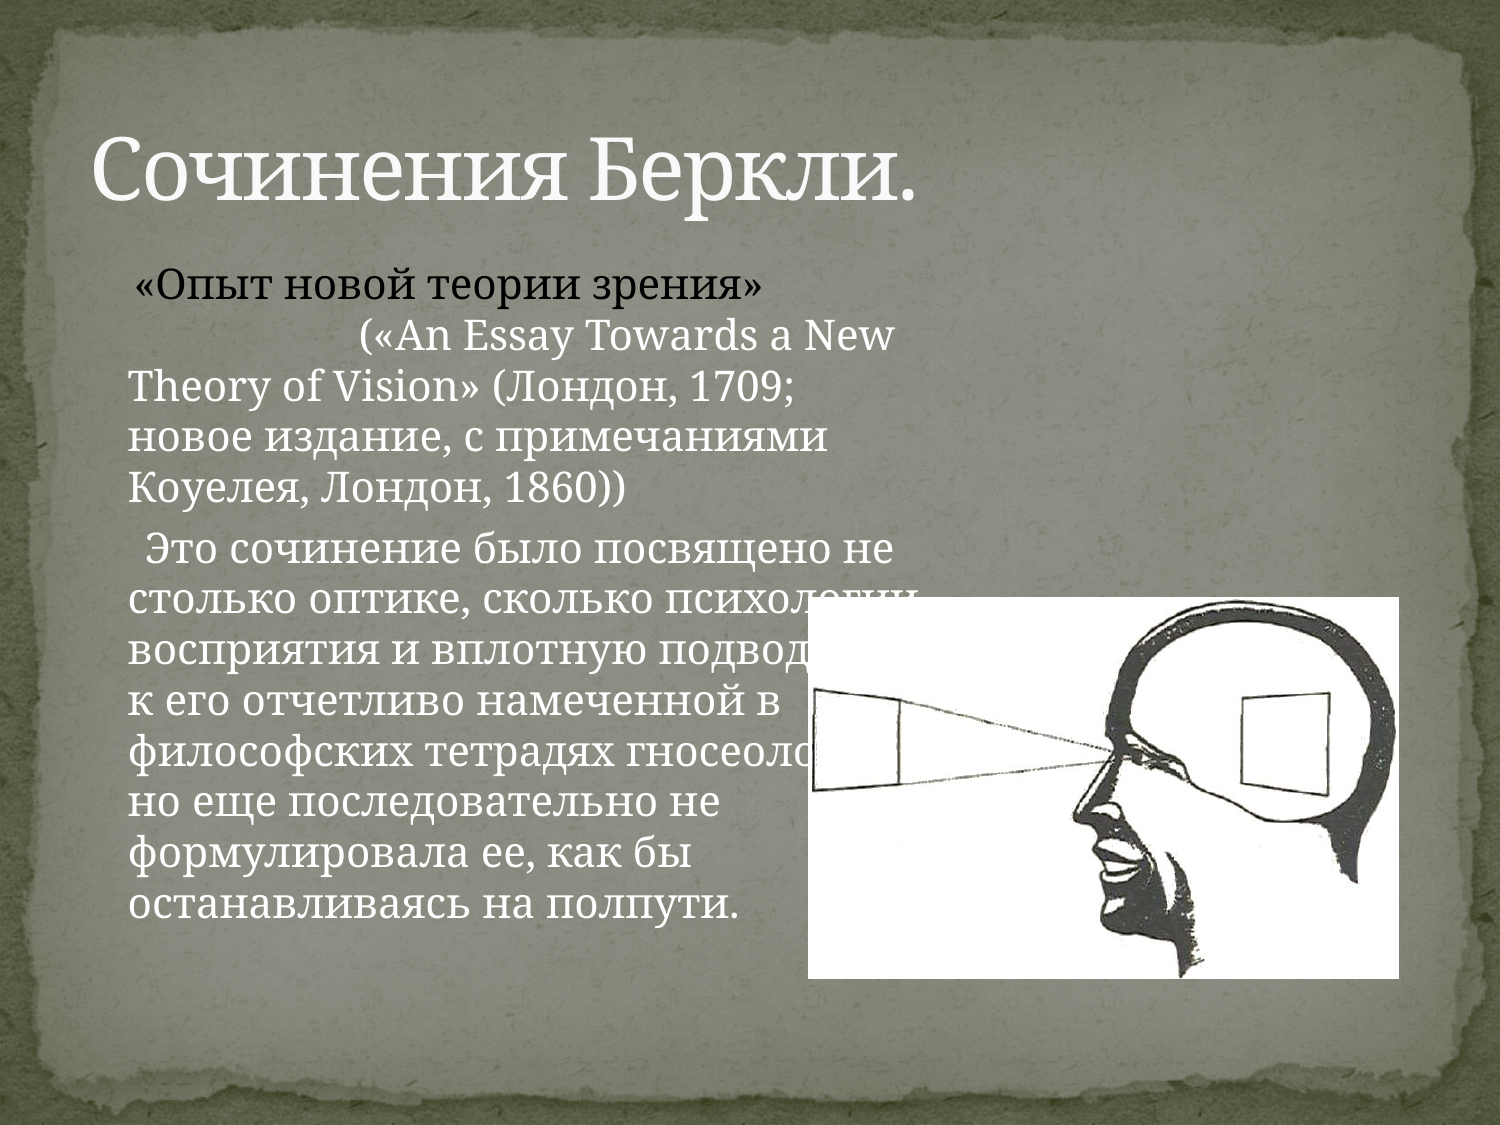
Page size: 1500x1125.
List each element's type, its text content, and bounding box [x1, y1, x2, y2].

title Сочинения Беркли. [74, 24, 1425, 225]
picture [808, 597, 1399, 979]
list «Опыт новой теории зрения» («An Essay Towards a New Theory of Vision» (Лондон, 1709; новое издание, с примечаниями Коуелея, Лондон, 1860)) Это сочинение было посвящено не столько оптике, сколько психологии восприятия и вплотную подводила к его отчетливо намеченной в философских тетрадях гносеологии, но еще последовательно не формулировала ее, как бы останавливаясь на полпути. [75, 249, 938, 1043]
